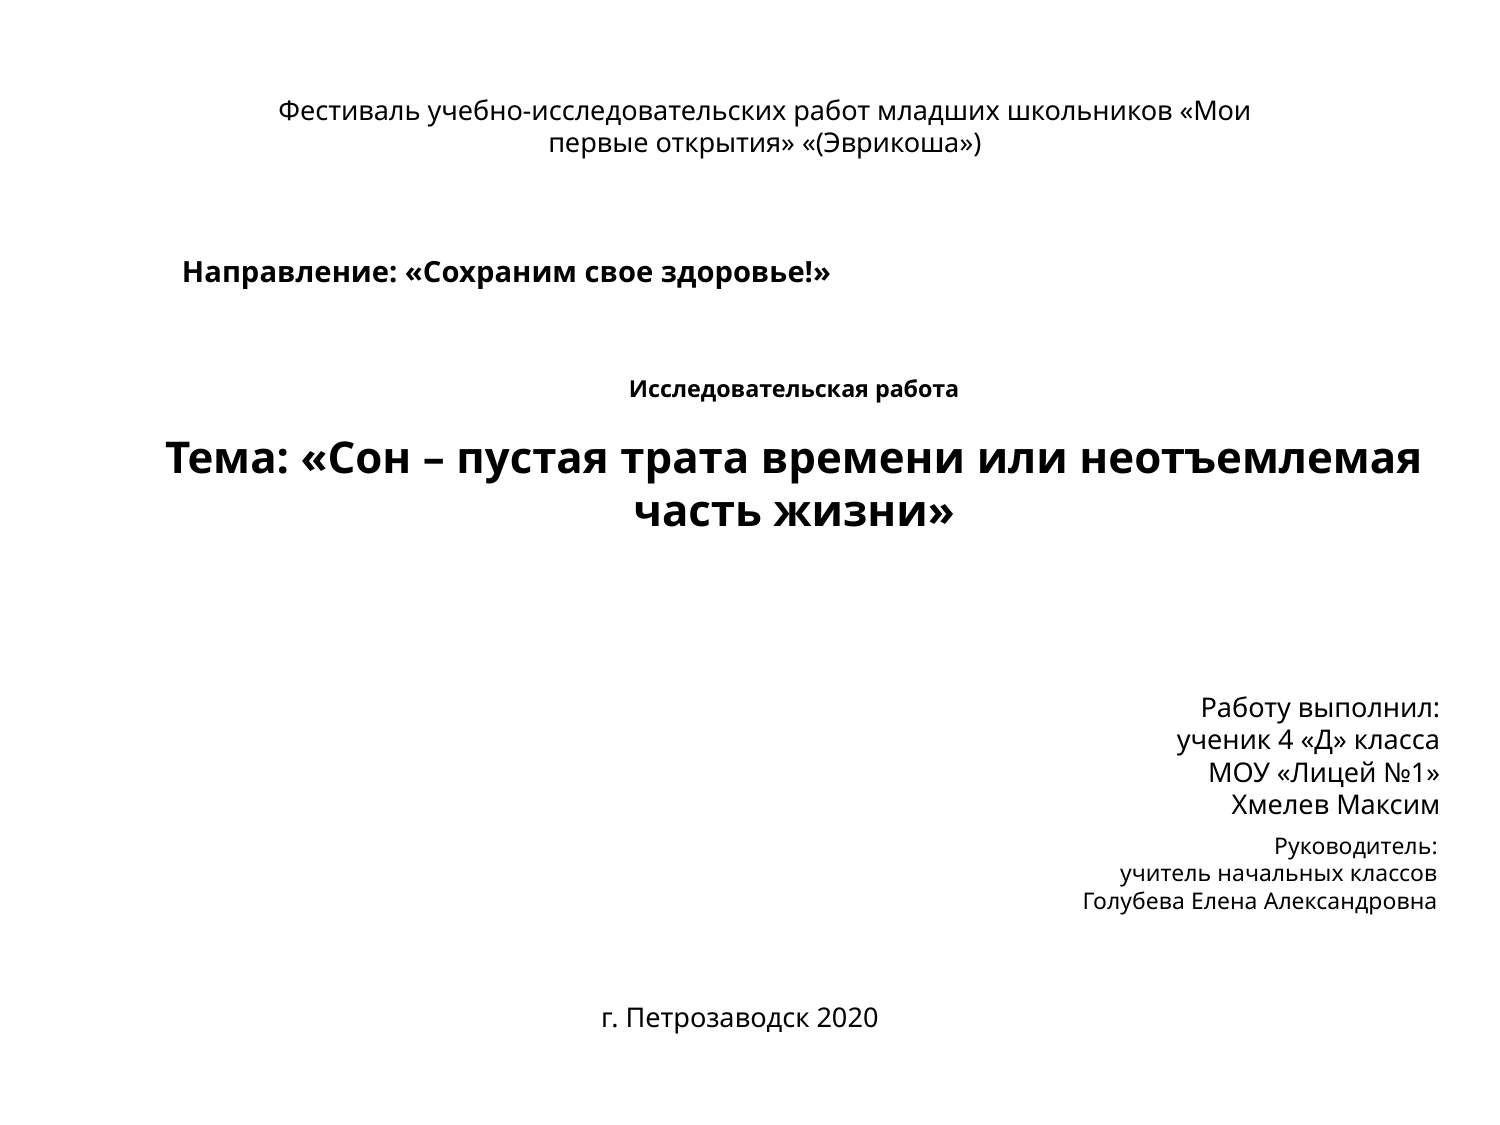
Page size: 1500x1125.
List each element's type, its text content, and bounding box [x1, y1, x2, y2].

text_box г. Петрозаводск 2020 [521, 992, 959, 1040]
text_box Исследовательская работа Тема: «Сон – пустая трата времени или неотъемлемая часть жизни» [97, 366, 1491, 544]
text_box Работу выполнил: ученик 4 «Д» класса МОУ «Лицей №1» Хмелев Максим [791, 638, 1455, 851]
text_box Направление: «Сохраним свое здоровье!» [167, 245, 847, 296]
text_box Руководитель: учитель начальных классов Голубева Елена Александровна [702, 824, 1453, 922]
text_box Фестиваль учебно-исследовательских работ младших школьников «Мои первые открытия» «(Эврикоша») [242, 85, 1288, 166]
